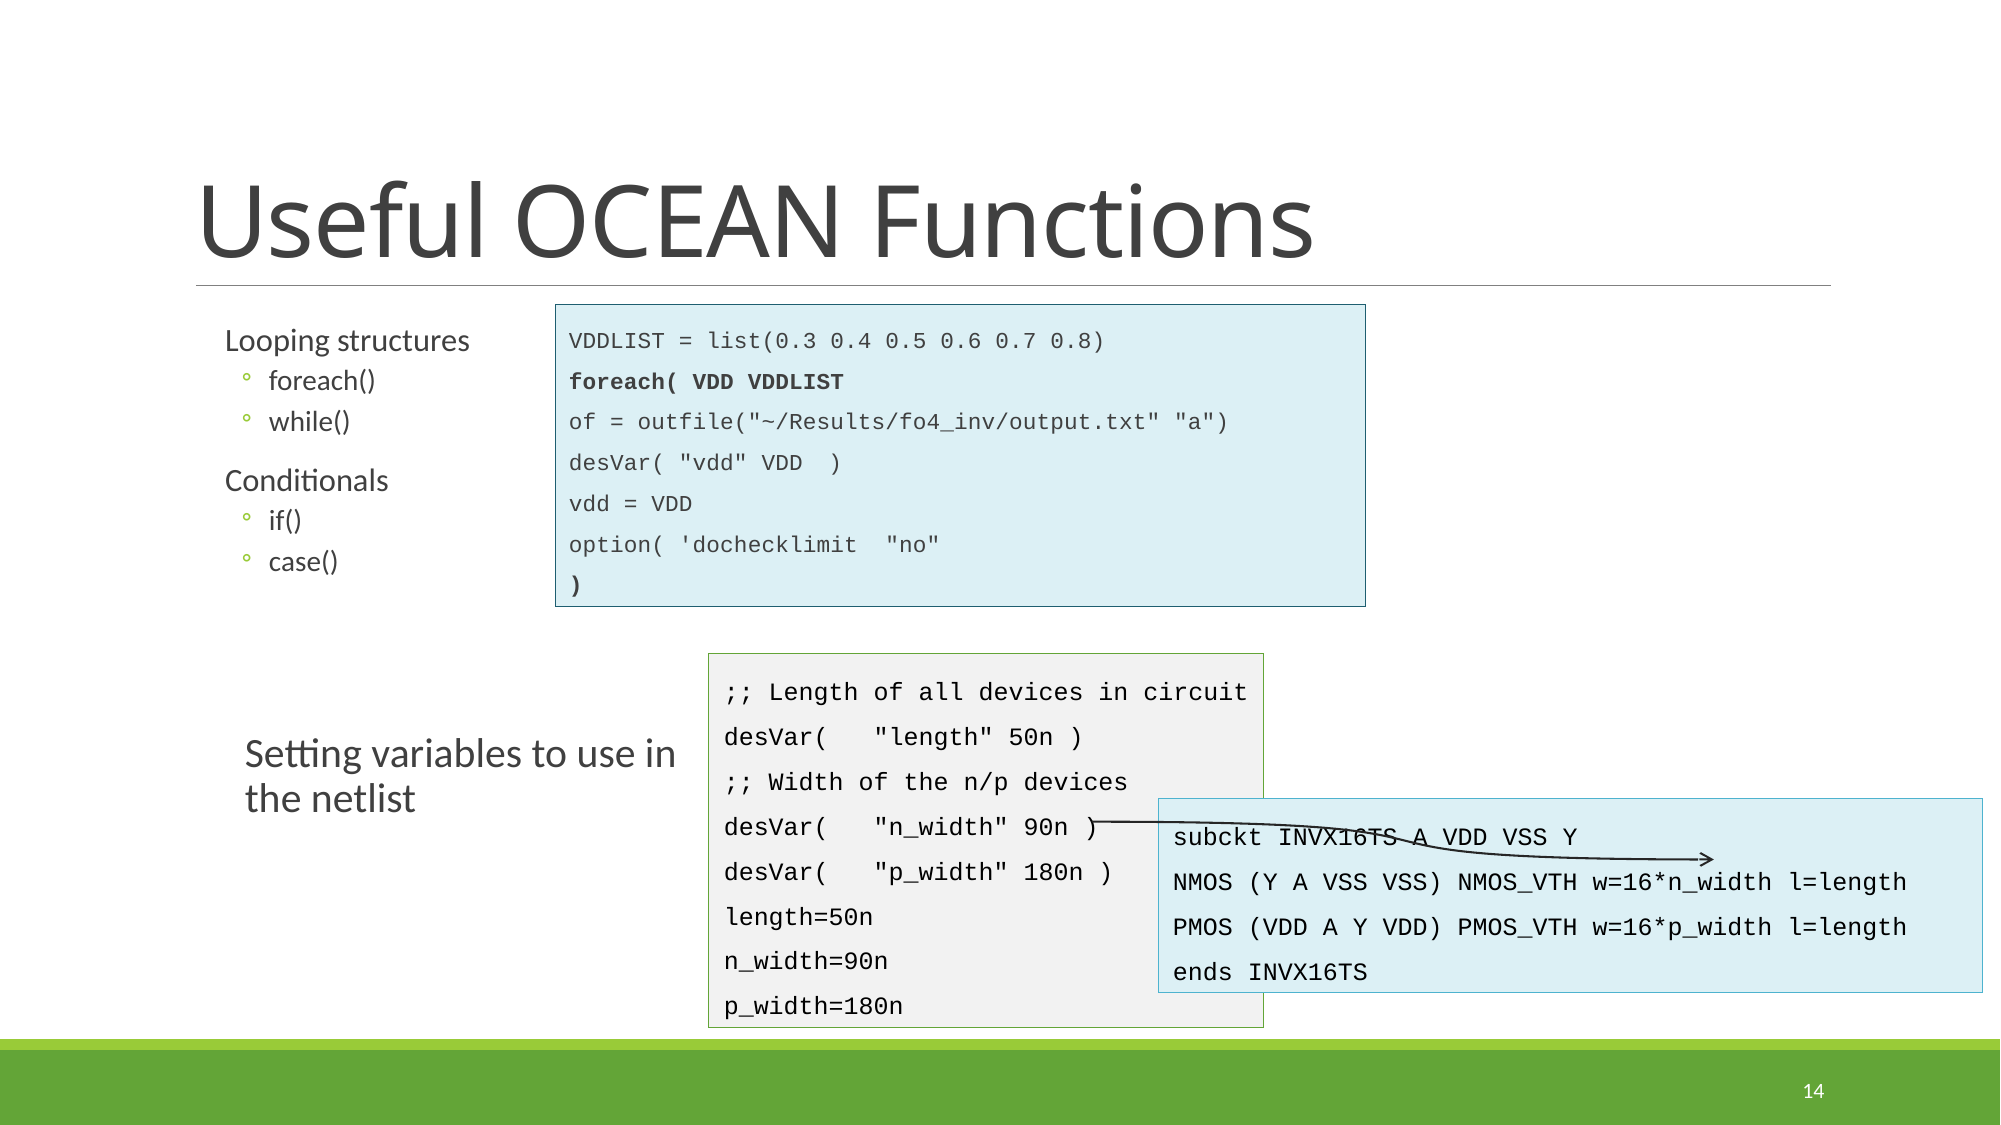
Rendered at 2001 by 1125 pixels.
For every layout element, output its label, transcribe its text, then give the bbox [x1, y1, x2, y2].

title Useful OCEAN Functions [180, 47, 1830, 285]
list Looping structures foreach() while() Conditionals if() case() [211, 315, 582, 587]
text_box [1091, 821, 1715, 860]
text_box ;; Length of all devices in circuit desVar( "length" 50n ) ;; Width of the n/p devices desVar( "n_width" 90n ) desVar( "p_width" 180n ) length=50n n_width=90n p_width=180n [708, 653, 1264, 1028]
slide_number 14 [1624, 1059, 1840, 1120]
text_box Setting variables to use in the netlist [229, 723, 681, 996]
text_box subckt INVX16TS A VDD VSS Y NMOS (Y A VSS VSS) NMOS_VTH w=16*n_width l=length PMOS (VDD A Y VDD) PMOS_VTH w=16*p_width l=length ends INVX16TS [1158, 798, 1983, 993]
list VDDLIST = list(0.3 0.4 0.5 0.6 0.7 0.8) foreach( VDD VDDLIST of = outfile("~/Results/fo4_inv/output.txt" "a") desVar( "vdd" VDD ) vdd = VDD option( 'dochecklimit "no" ) [555, 304, 1366, 607]
